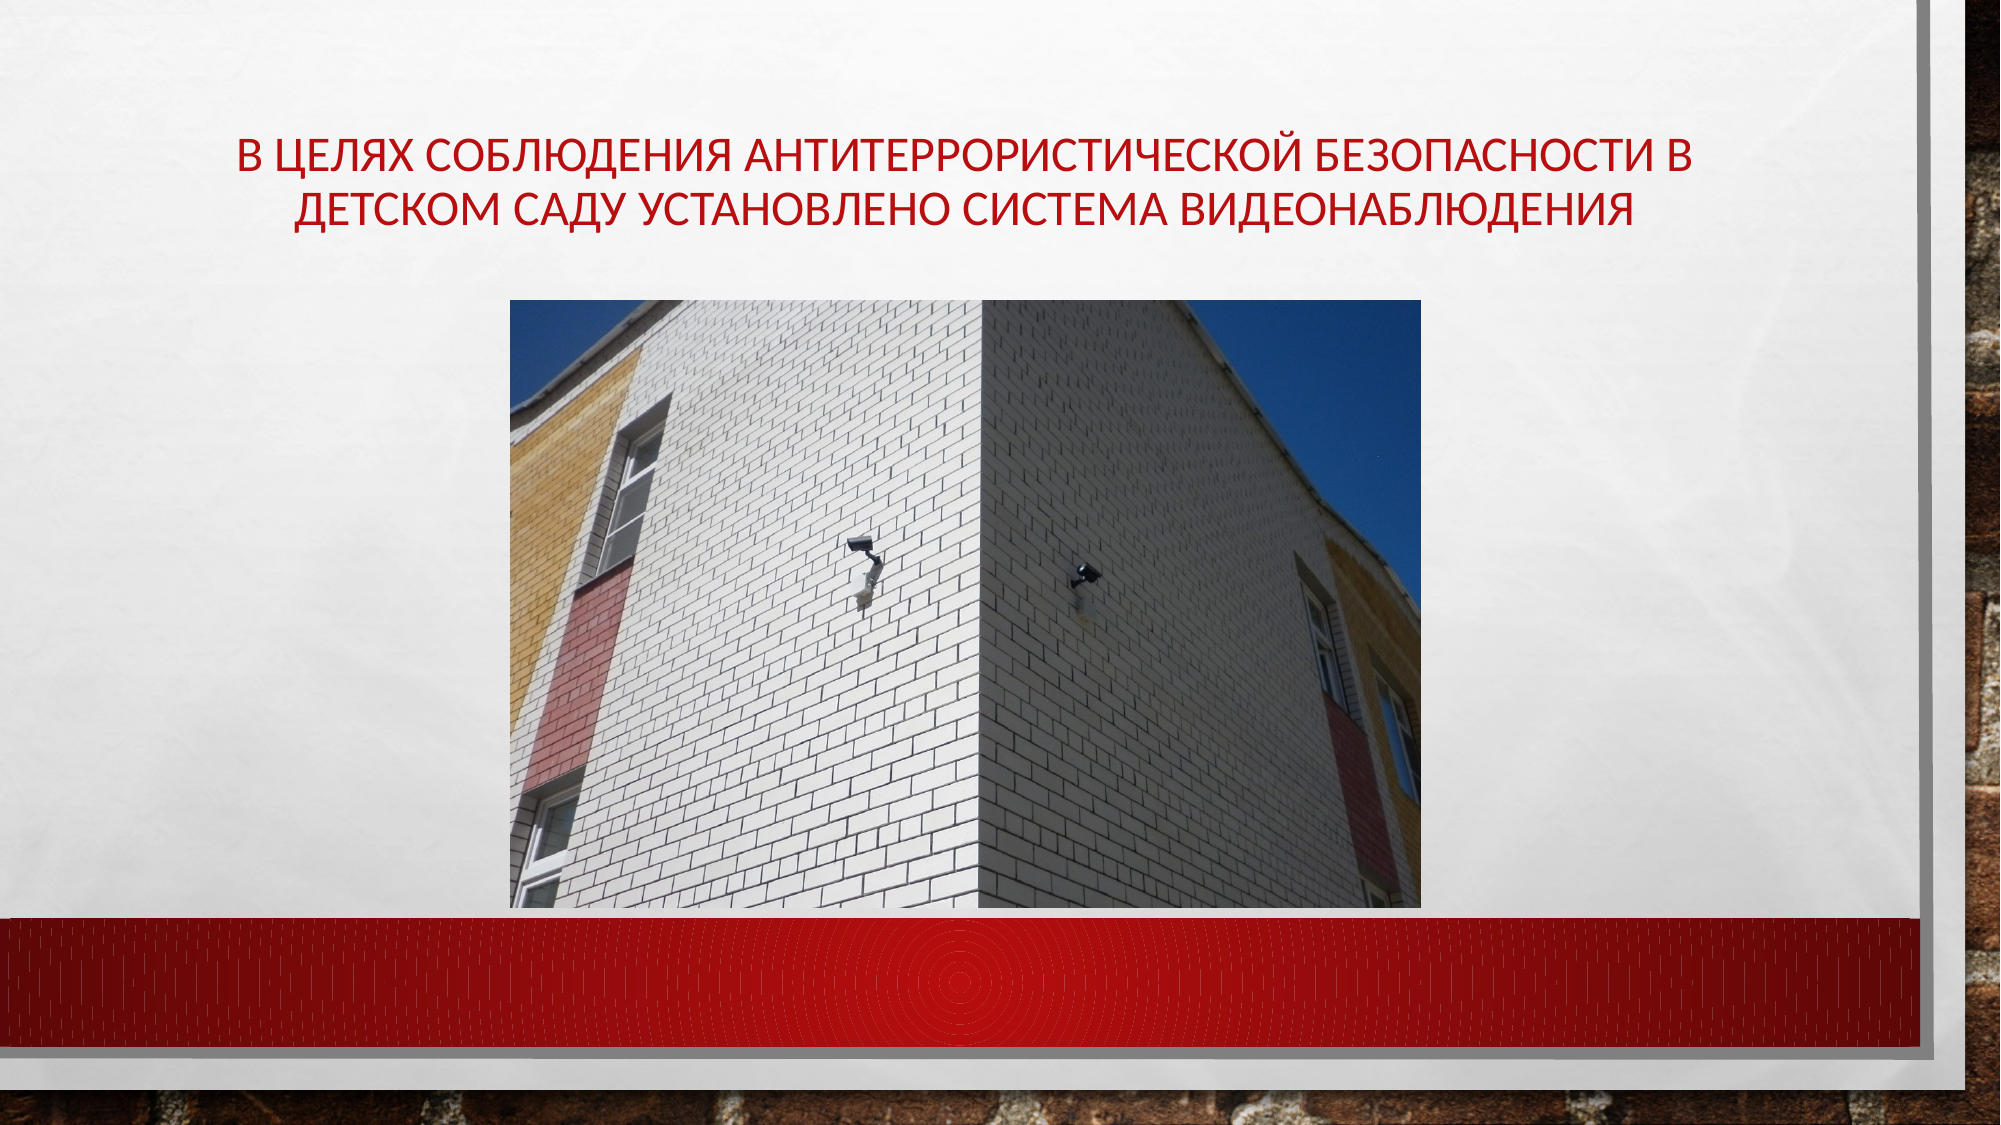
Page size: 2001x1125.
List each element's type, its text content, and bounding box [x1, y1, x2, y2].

title В целях соблюдения антитеррористической безопасности в детском саду установлено система видеонаблюдения [112, 112, 1818, 253]
picture [0, 0, 2000, 1125]
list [510, 299, 1421, 908]
